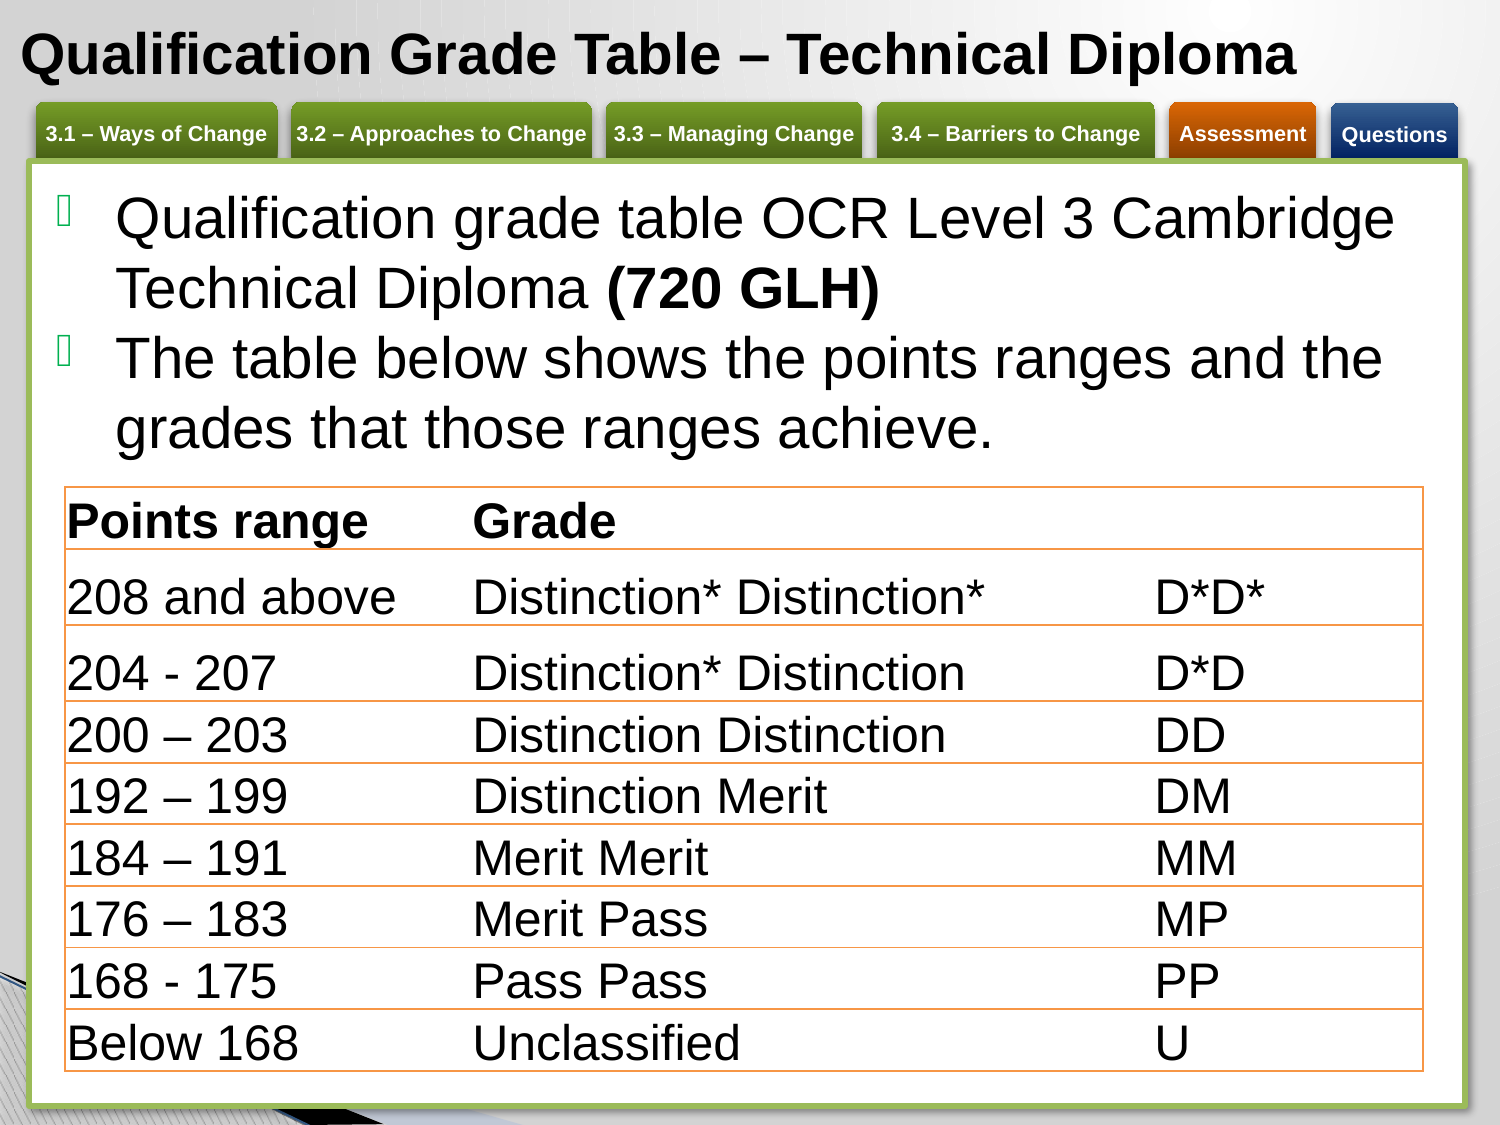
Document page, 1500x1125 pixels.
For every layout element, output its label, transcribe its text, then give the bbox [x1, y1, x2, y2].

table_cell D*D* [1153, 550, 1422, 624]
title Qualification Grade Table – Technical Diploma [5, 0, 1447, 102]
table_cell 200 – 203 [66, 702, 471, 762]
picture [281, 1114, 303, 1125]
table_cell Merit Merit [471, 825, 1153, 885]
table_cell 176 – 183 [66, 887, 471, 947]
table_cell MM [1153, 825, 1422, 885]
table_cell U [1153, 1010, 1422, 1070]
text_box Qualification grade table OCR Level 3 Cambridge Technical Diploma (720 GLH) The table below shows the points ranges and the grades that those ranges achieve. [41, 172, 1447, 468]
table_cell DD [1153, 702, 1422, 762]
table_cell DM [1153, 764, 1422, 823]
table_cell 204 - 207 [66, 626, 471, 700]
table_cell 192 – 199 [66, 764, 471, 823]
table_header Points range [66, 488, 471, 548]
table_cell Distinction* Distinction* [471, 550, 1153, 624]
table_cell 208 and above [66, 550, 471, 624]
table_cell 168 - 175 [66, 948, 471, 1008]
table_cell 184 – 191 [66, 825, 471, 885]
table_cell Merit Pass [471, 887, 1153, 947]
table_cell MP [1153, 887, 1422, 947]
table_cell PP [1153, 948, 1422, 1008]
table_header [1153, 488, 1422, 548]
table_header Grade [471, 488, 1153, 548]
text_box e [551, 0, 603, 5]
table_cell D*D [1153, 626, 1422, 700]
table_cell Distinction* Distinction [471, 626, 1153, 700]
table_cell Below 168 [66, 1010, 471, 1070]
table_cell Distinction Distinction [471, 702, 1153, 762]
table_cell Pass Pass [471, 948, 1153, 1008]
table_cell Distinction Merit [471, 764, 1153, 823]
table_cell Unclassified [471, 1010, 1153, 1070]
